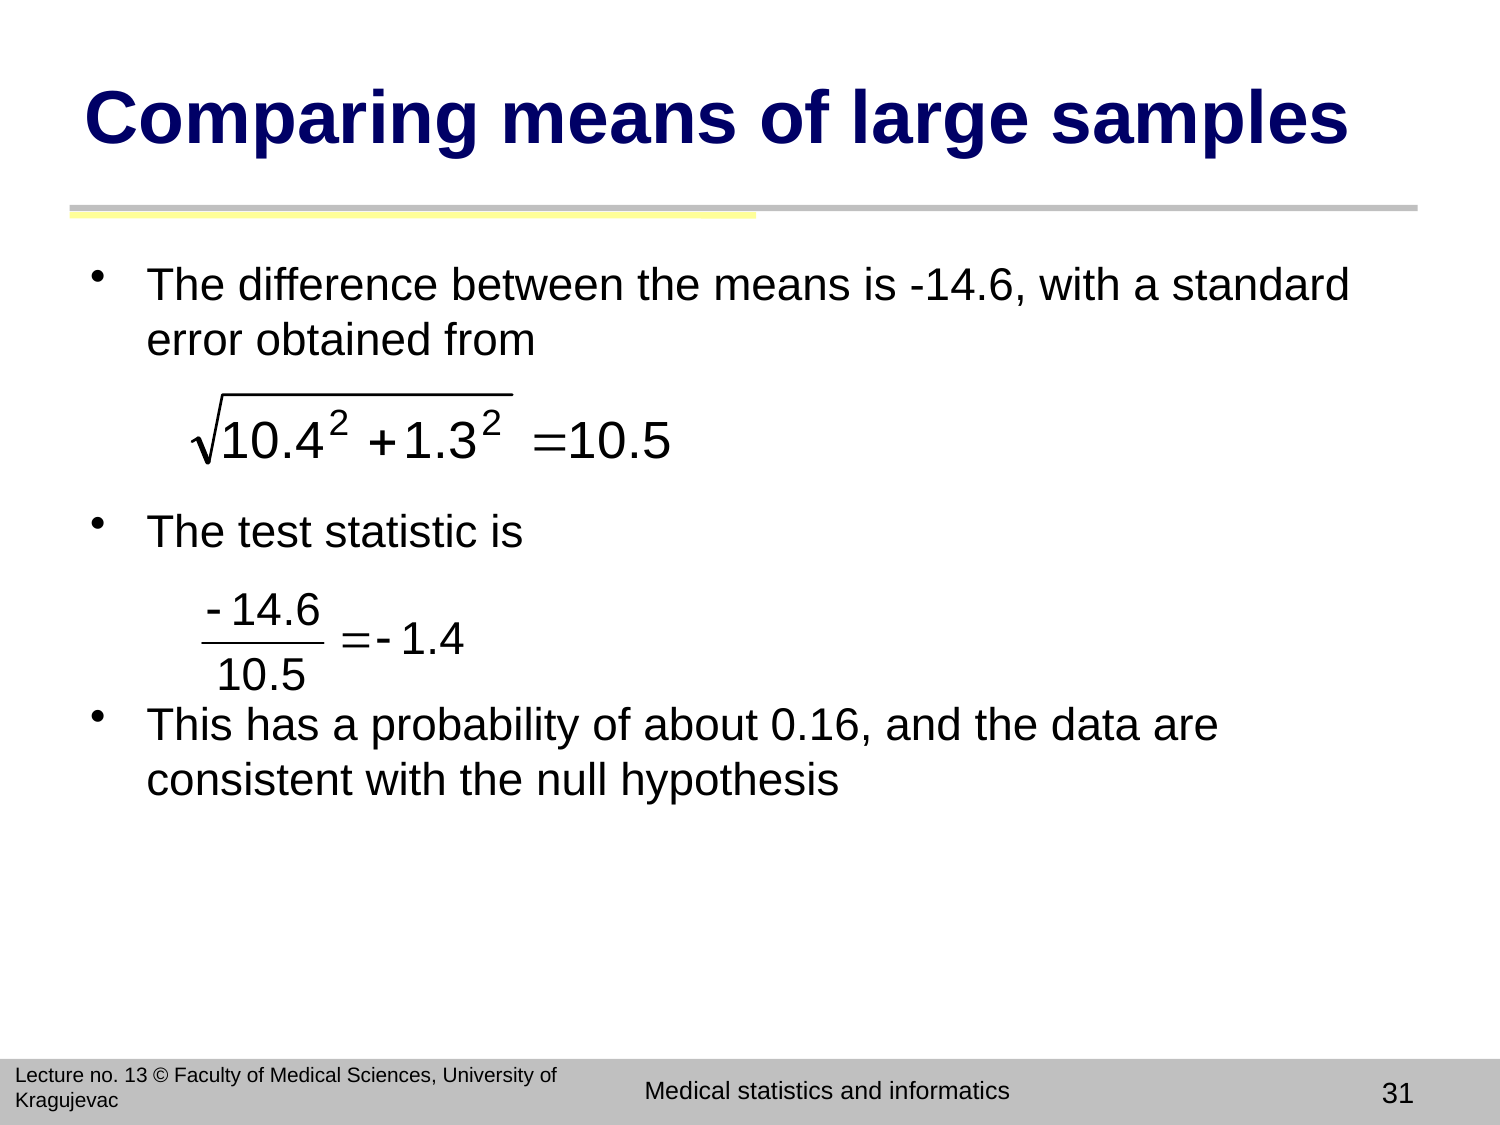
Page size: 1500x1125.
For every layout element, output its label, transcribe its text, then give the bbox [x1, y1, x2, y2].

list The difference between the means is -14.6, with a standard error obtained from The test statistic is This has a probability of about 0.16, and the data are consistent with the null hypothesis [74, 543, 1402, 1023]
list The difference between the means is -14.6, with a standard error obtained from The test statistic is This has a probability of about 0.16, and the data are consistent with the null hypothesis [74, 535, 1402, 542]
slide_number Lecture no. 13 © Faculty of Medical Sciences, University of Kragujevac [0, 1053, 629, 1108]
footer Medical statistics and informatics [512, 1066, 1144, 1125]
list The difference between the means is -14.6, with a standard error obtained from The test statistic is This has a probability of about 0.16, and the data are consistent with the null hypothesis [74, 246, 1402, 534]
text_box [192, 576, 473, 701]
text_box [179, 379, 685, 480]
slide_number 31 [1164, 1066, 1430, 1125]
title Comparing means of large samples [69, 19, 1426, 208]
